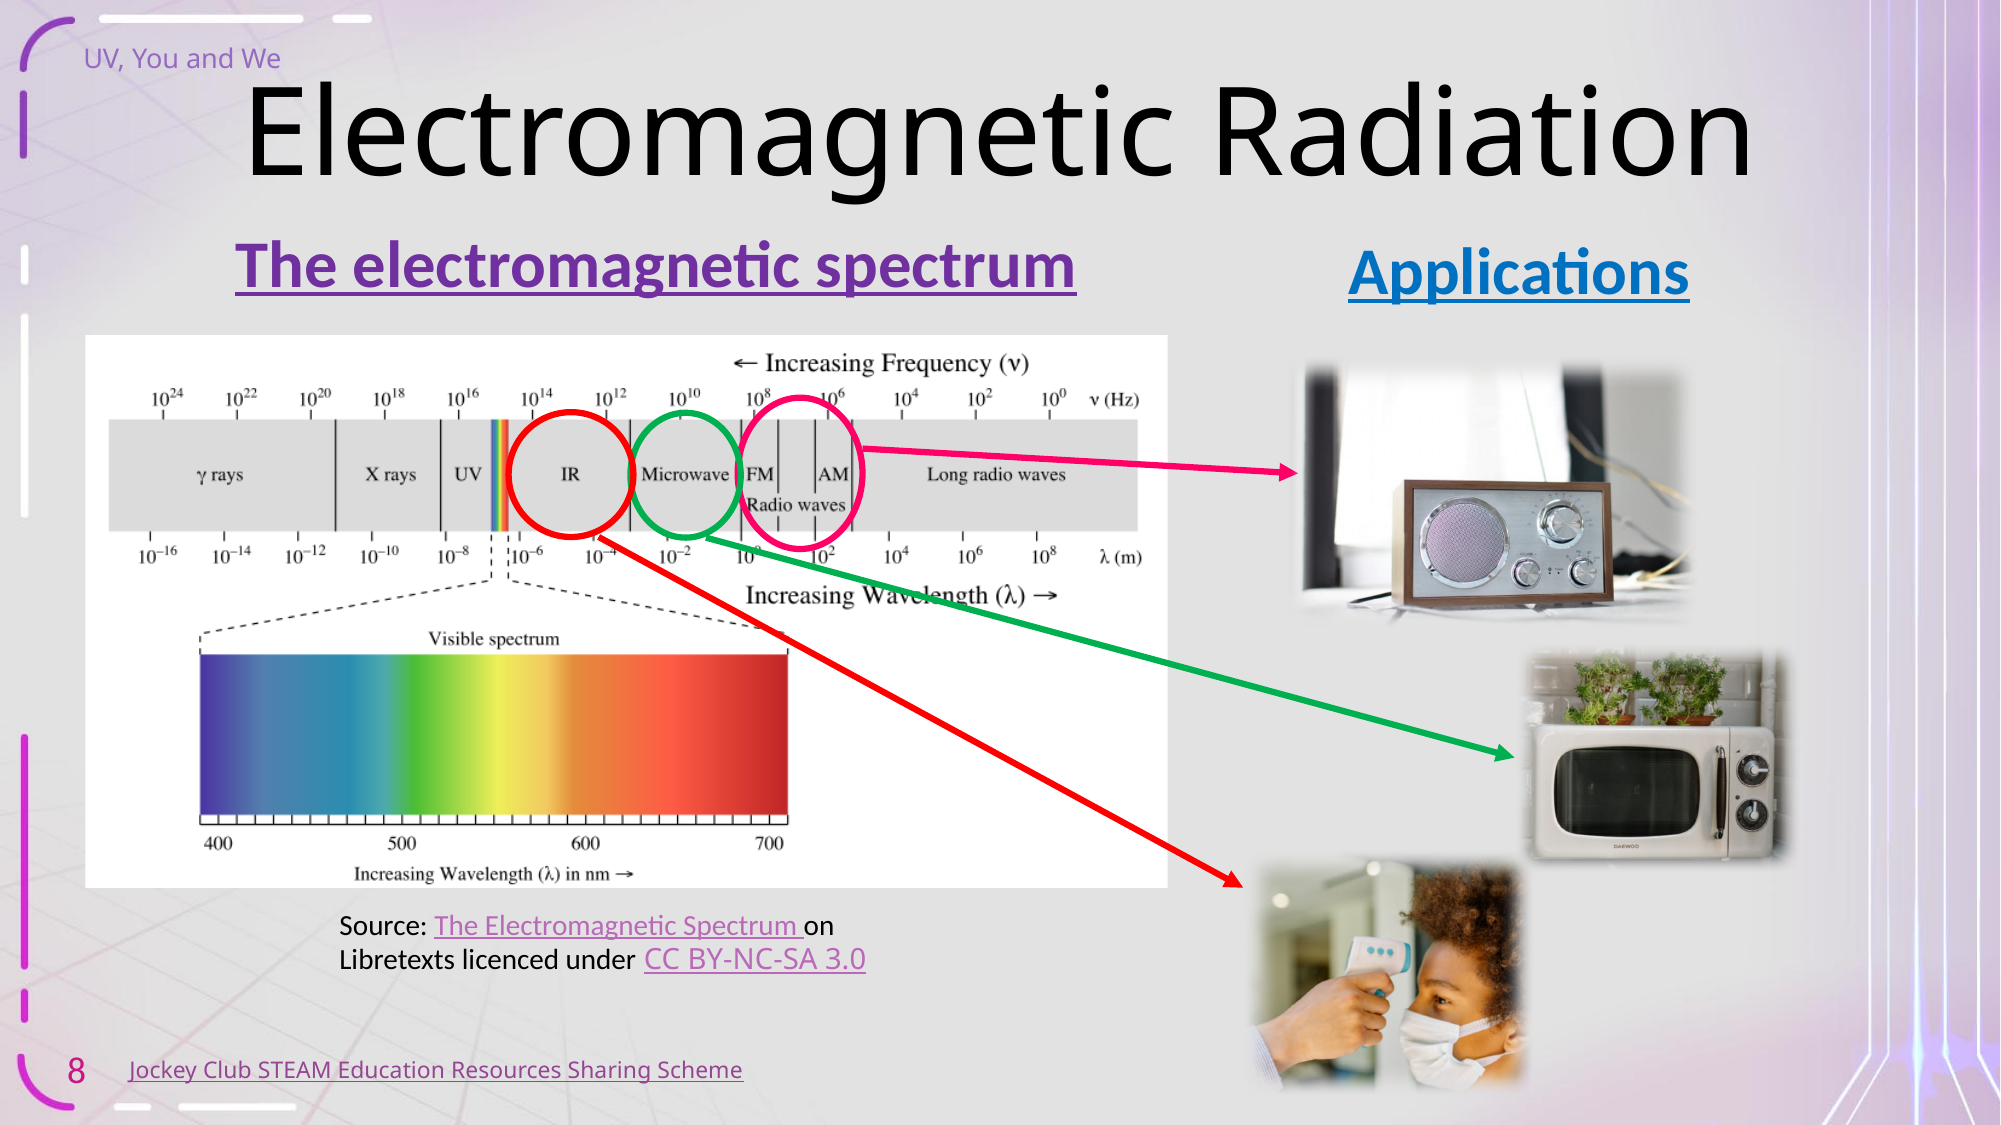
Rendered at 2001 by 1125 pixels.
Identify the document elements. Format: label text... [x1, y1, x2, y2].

picture [0, 0, 2001, 1125]
title Electromagnetic Radiation [99, 45, 1900, 233]
text_box The electromagnetic spectrum [220, 213, 1093, 309]
text_box Source: The Electromagnetic Spectrum on Libretexts licenced under CC BY-NC-SA 3.0 [324, 898, 940, 988]
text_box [862, 448, 1281, 474]
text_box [598, 536, 1244, 888]
text_box Applications [1333, 220, 1706, 316]
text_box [1245, 537, 1515, 758]
